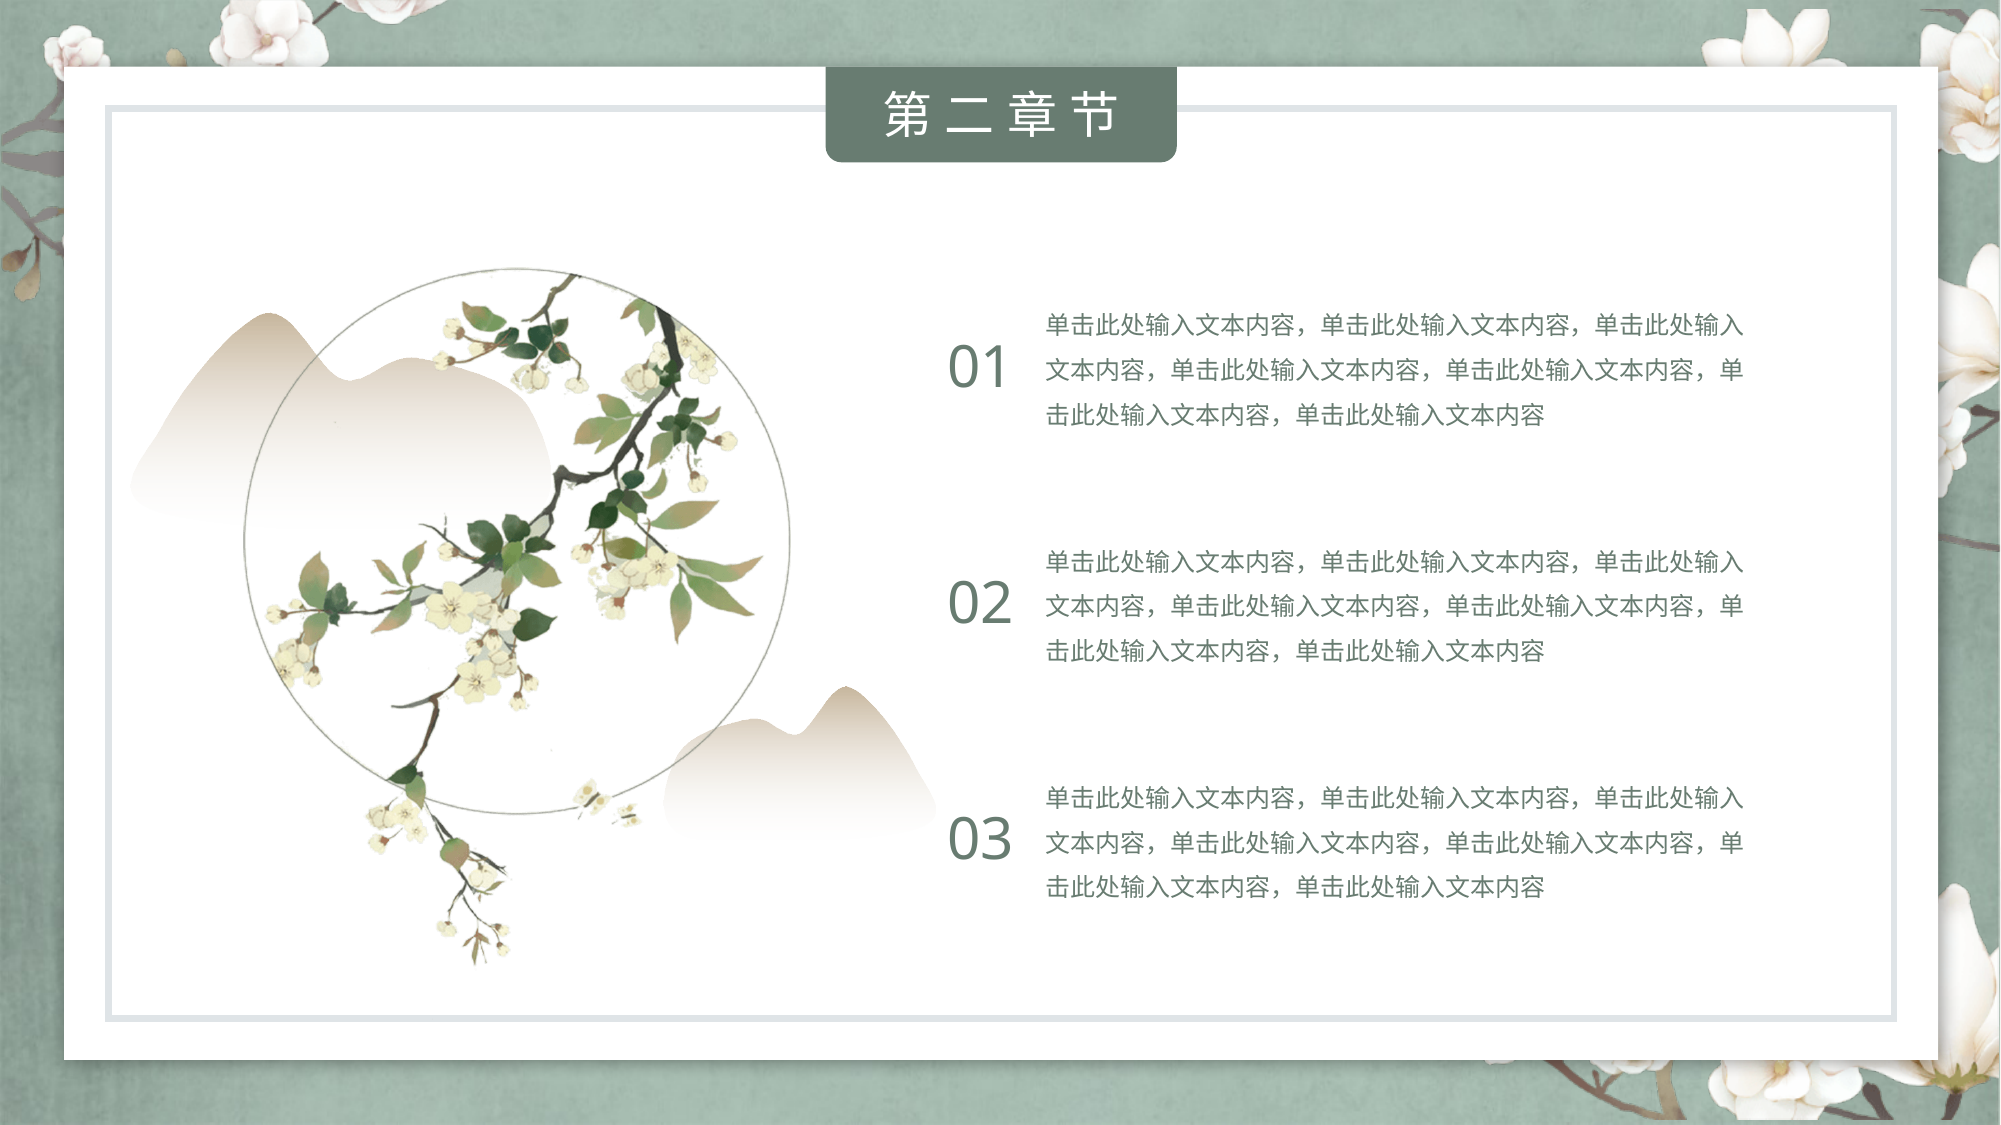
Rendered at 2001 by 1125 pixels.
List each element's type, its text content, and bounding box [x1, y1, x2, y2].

text_box 01 [932, 321, 1044, 407]
text_box 单击此处输入文本内容，单击此处输入文本内容，单击此处输入文本内容，单击此处输入文本内容，单击此处输入文本内容，单击此处输入文本内容，单击此处输入文本内容 [1030, 287, 1771, 437]
text_box [129, 323, 243, 526]
text_box 单击此处输入文本内容，单击此处输入文本内容，单击此处输入文本内容，单击此处输入文本内容，单击此处输入文本内容，单击此处输入文本内容，单击此处输入文本内容 [1030, 759, 1771, 910]
text_box 02 [932, 557, 1044, 643]
picture [0, 0, 2001, 1125]
text_box [791, 685, 937, 844]
text_box 单击此处输入文本内容，单击此处输入文本内容，单击此处输入文本内容，单击此处输入文本内容，单击此处输入文本内容，单击此处输入文本内容，单击此处输入文本内容 [1030, 523, 1771, 674]
text_box 03 [932, 793, 1044, 879]
